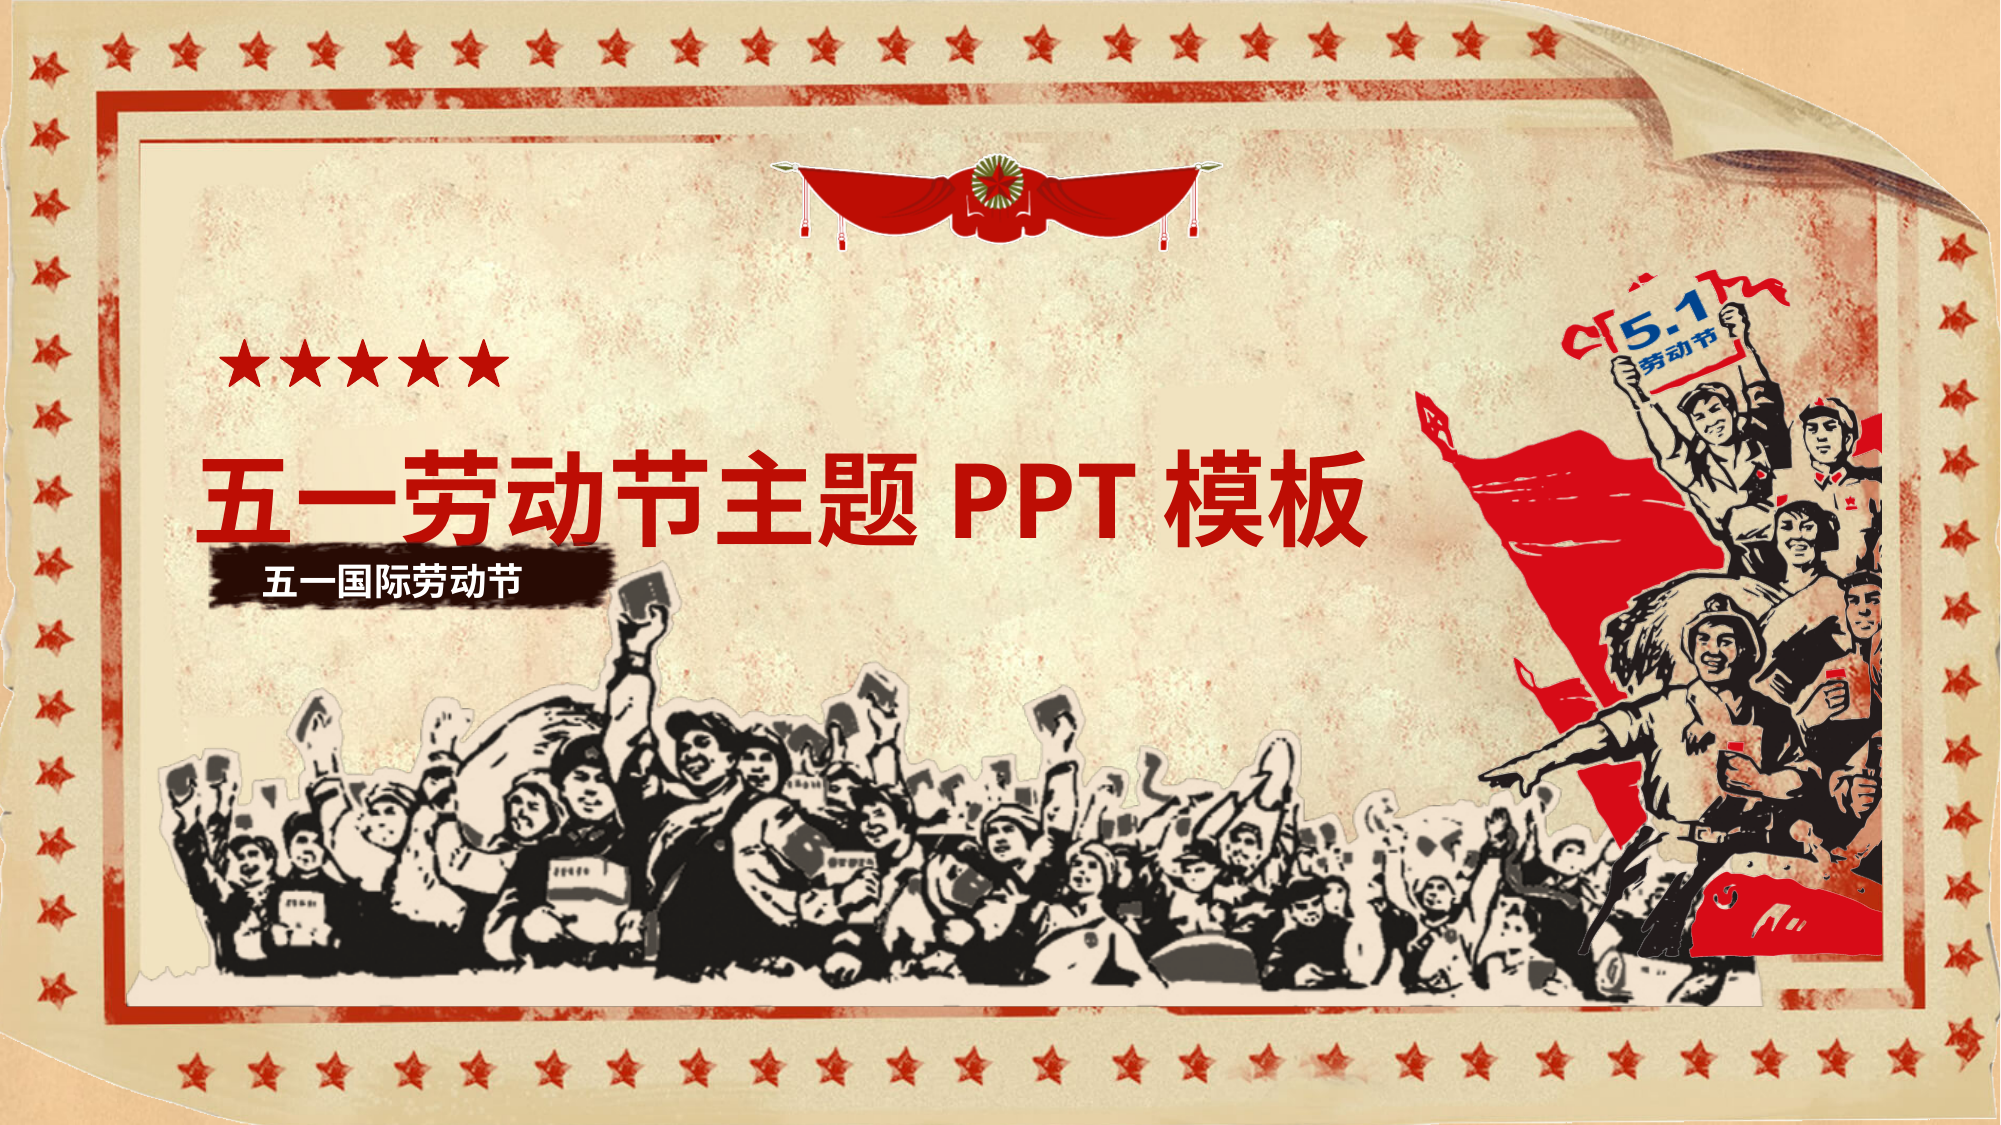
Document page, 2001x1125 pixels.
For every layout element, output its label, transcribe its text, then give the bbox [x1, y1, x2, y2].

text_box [219, 339, 509, 388]
picture [0, 0, 2001, 1125]
text_box 五一劳动节主题PPT模板 [118, 302, 1340, 428]
